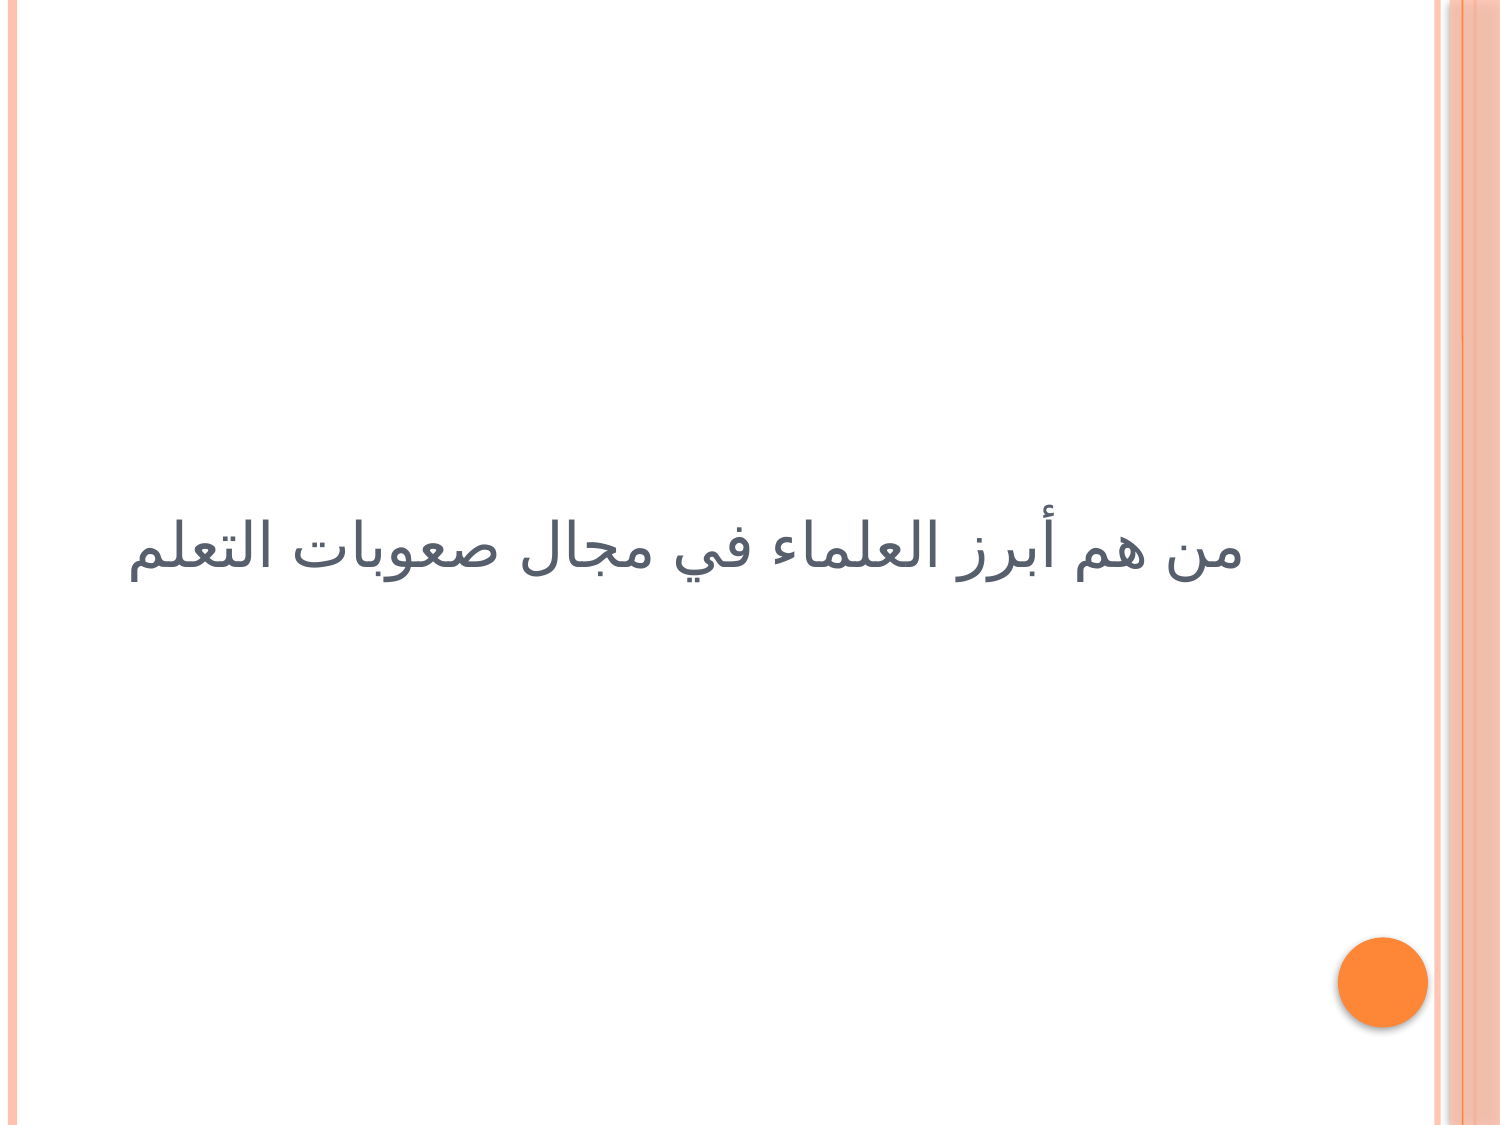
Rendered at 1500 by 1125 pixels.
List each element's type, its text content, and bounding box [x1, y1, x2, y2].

title من هم أبرز العلماء في مجال صعوبات التعلم [75, 45, 1300, 588]
